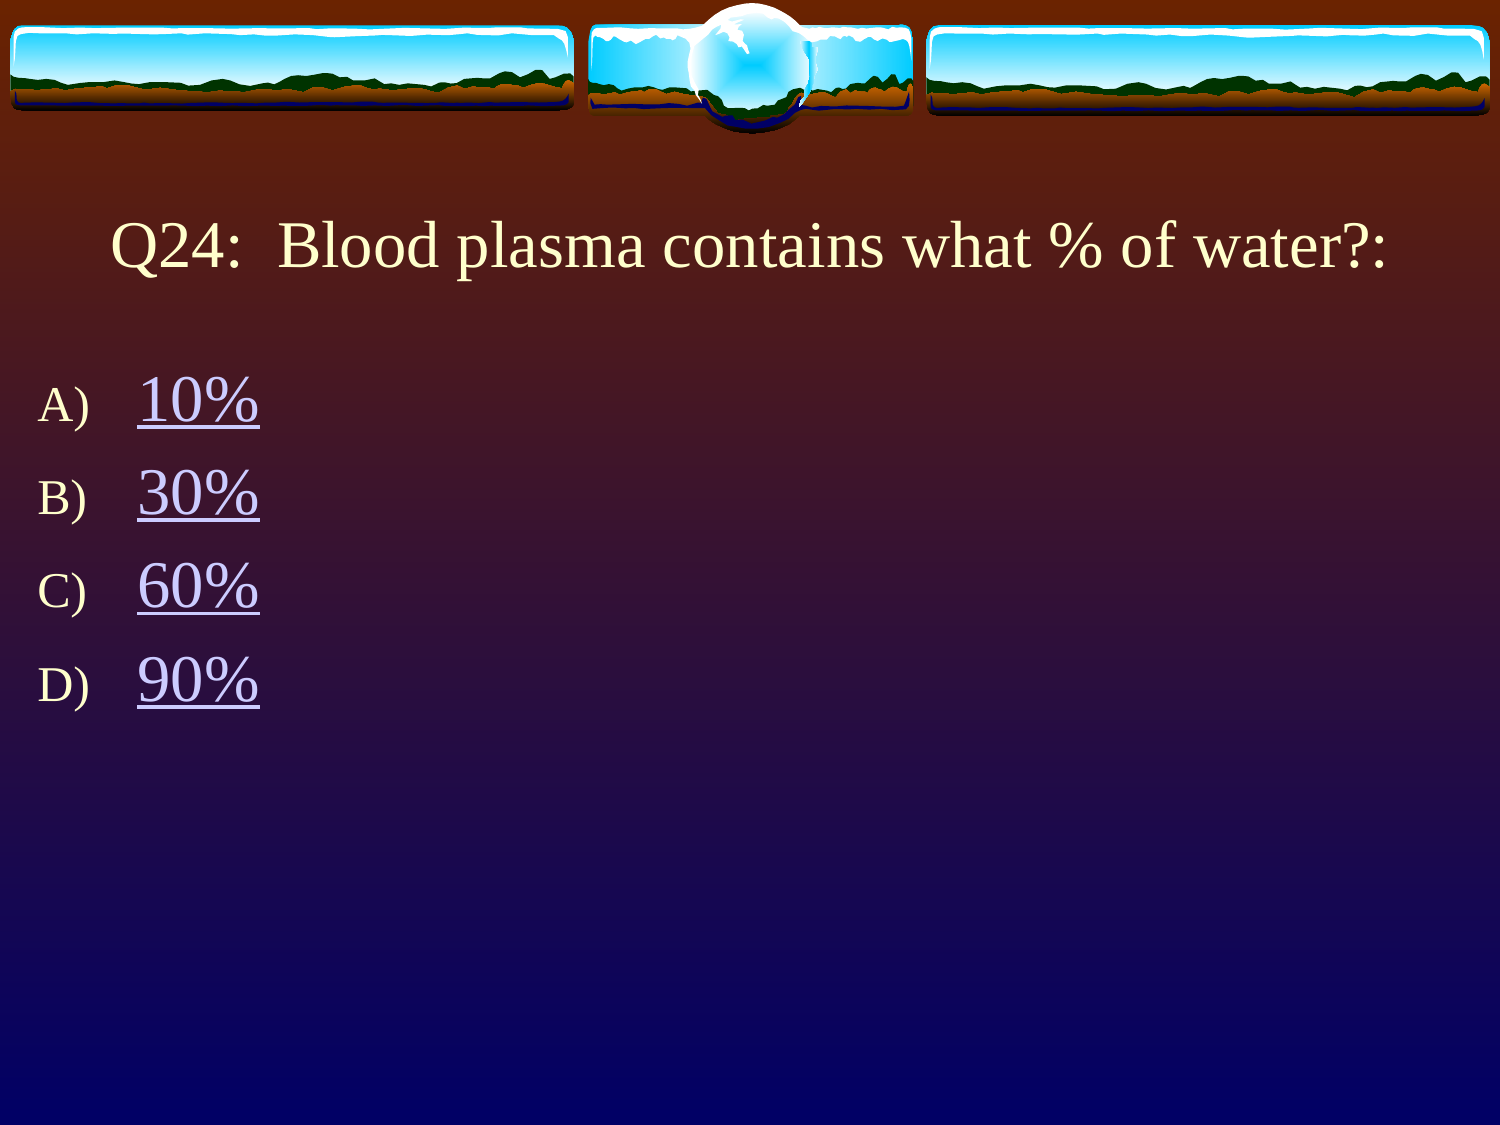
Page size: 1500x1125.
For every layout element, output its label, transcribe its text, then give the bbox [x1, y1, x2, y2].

title Q24: Blood plasma contains what % of water?: [21, 145, 1480, 336]
list 10% 30% 60% 90% [21, 346, 1482, 1026]
